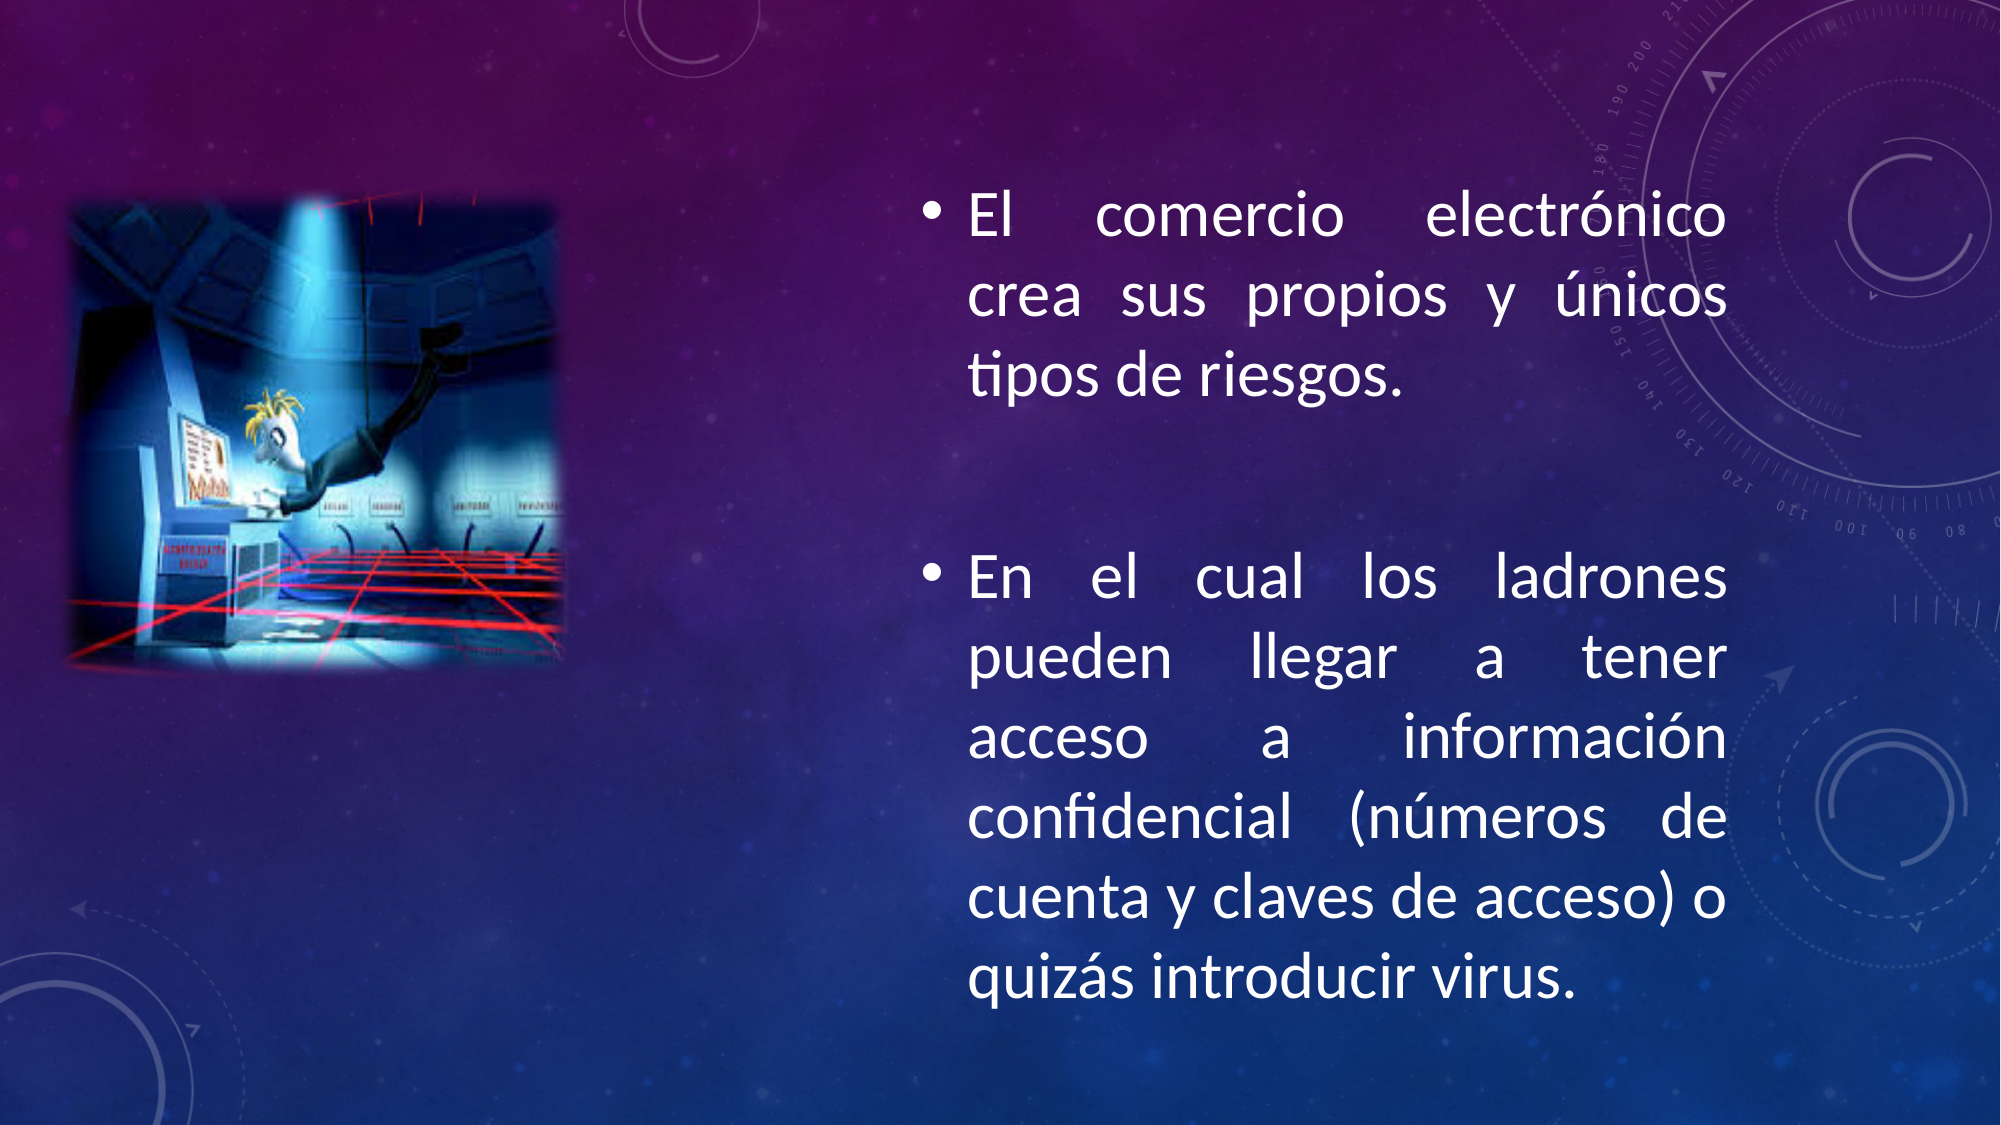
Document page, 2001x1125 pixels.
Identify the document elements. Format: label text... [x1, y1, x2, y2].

list El comercio electrónico crea sus propios y únicos tipos de riesgos. En el cual los ladrones pueden llegar a tener acceso a información confidencial (números de cuenta y claves de acceso) o quizás introducir virus. [905, 59, 1744, 1020]
picture [0, 0, 2001, 1125]
